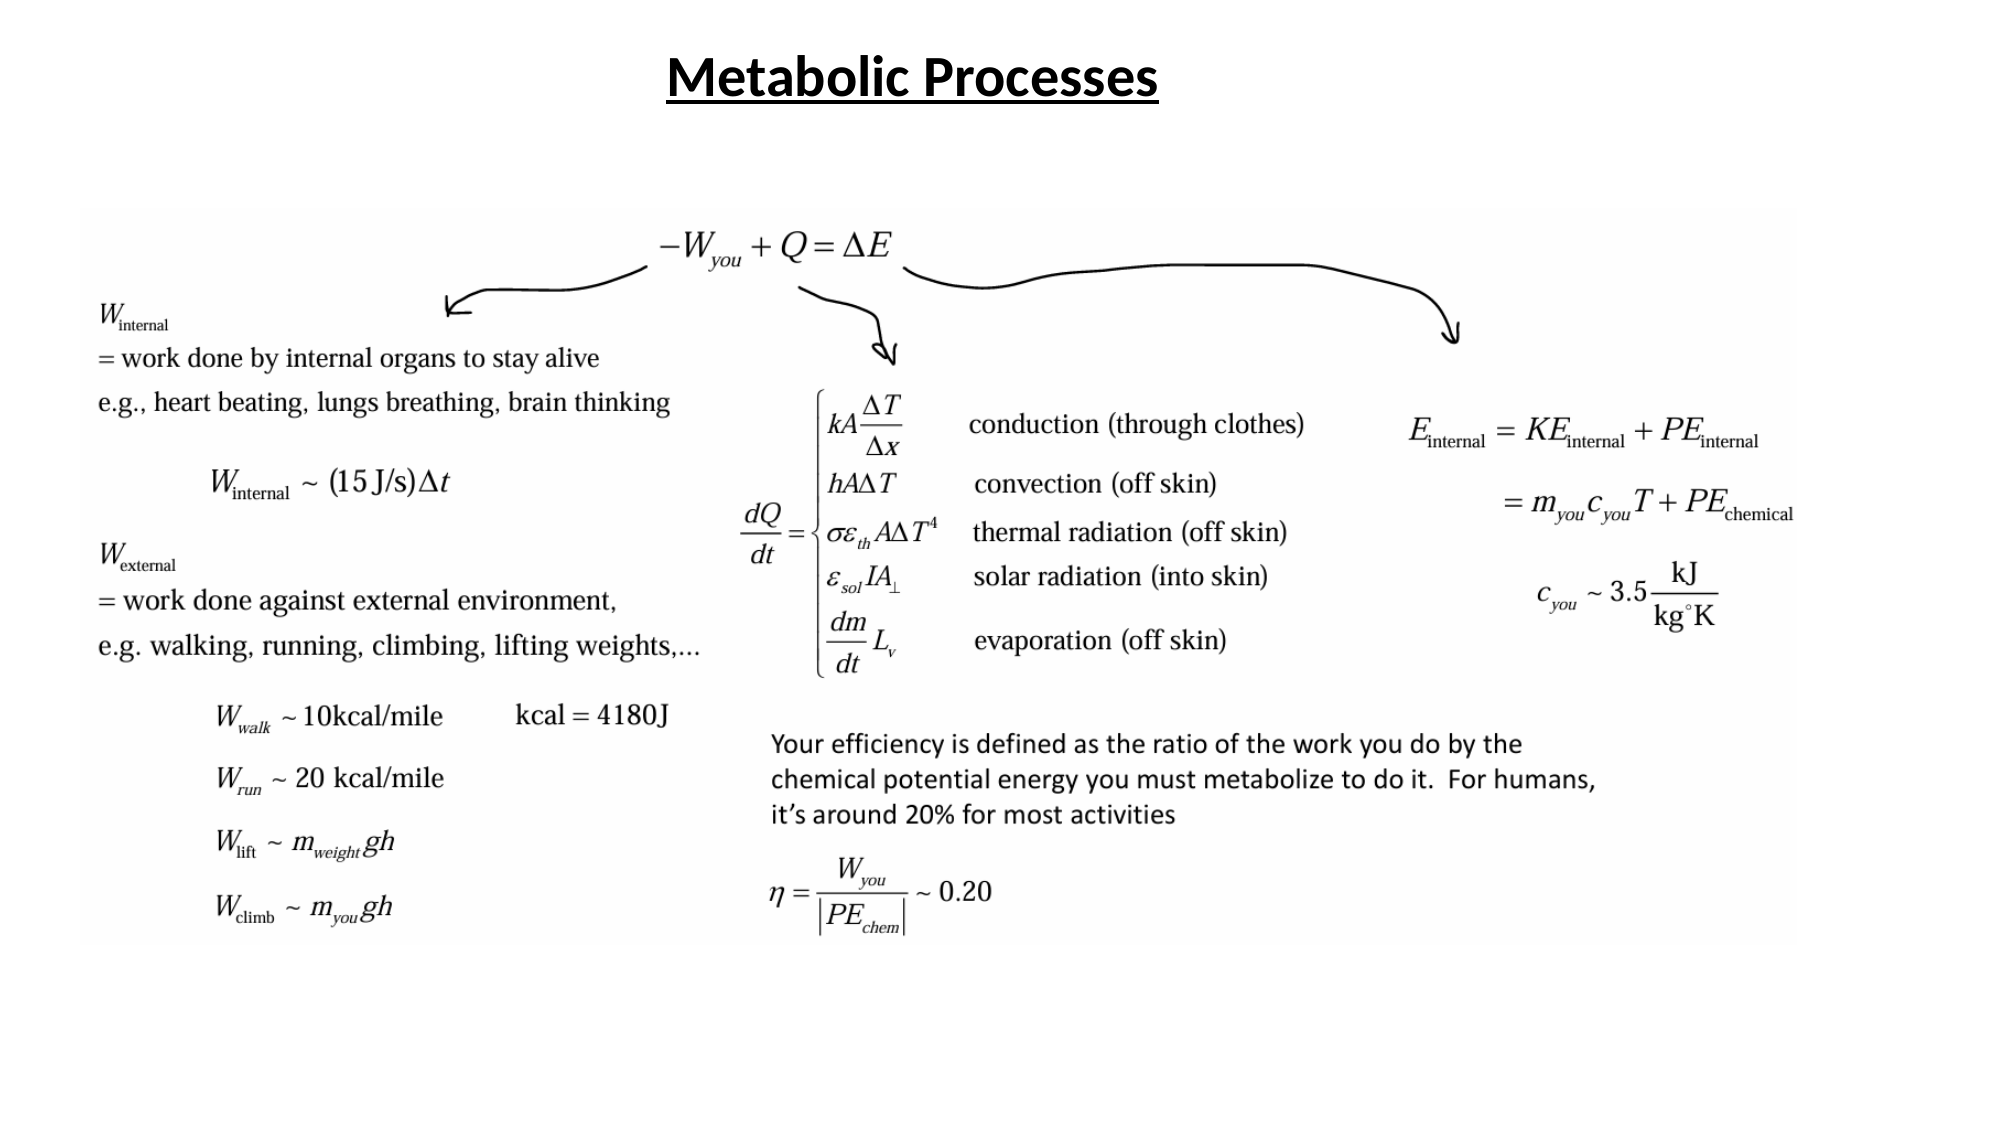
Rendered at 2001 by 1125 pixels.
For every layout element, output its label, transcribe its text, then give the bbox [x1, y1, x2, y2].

picture [79, 208, 1797, 945]
text_box Metabolic Processes [651, 30, 1192, 115]
